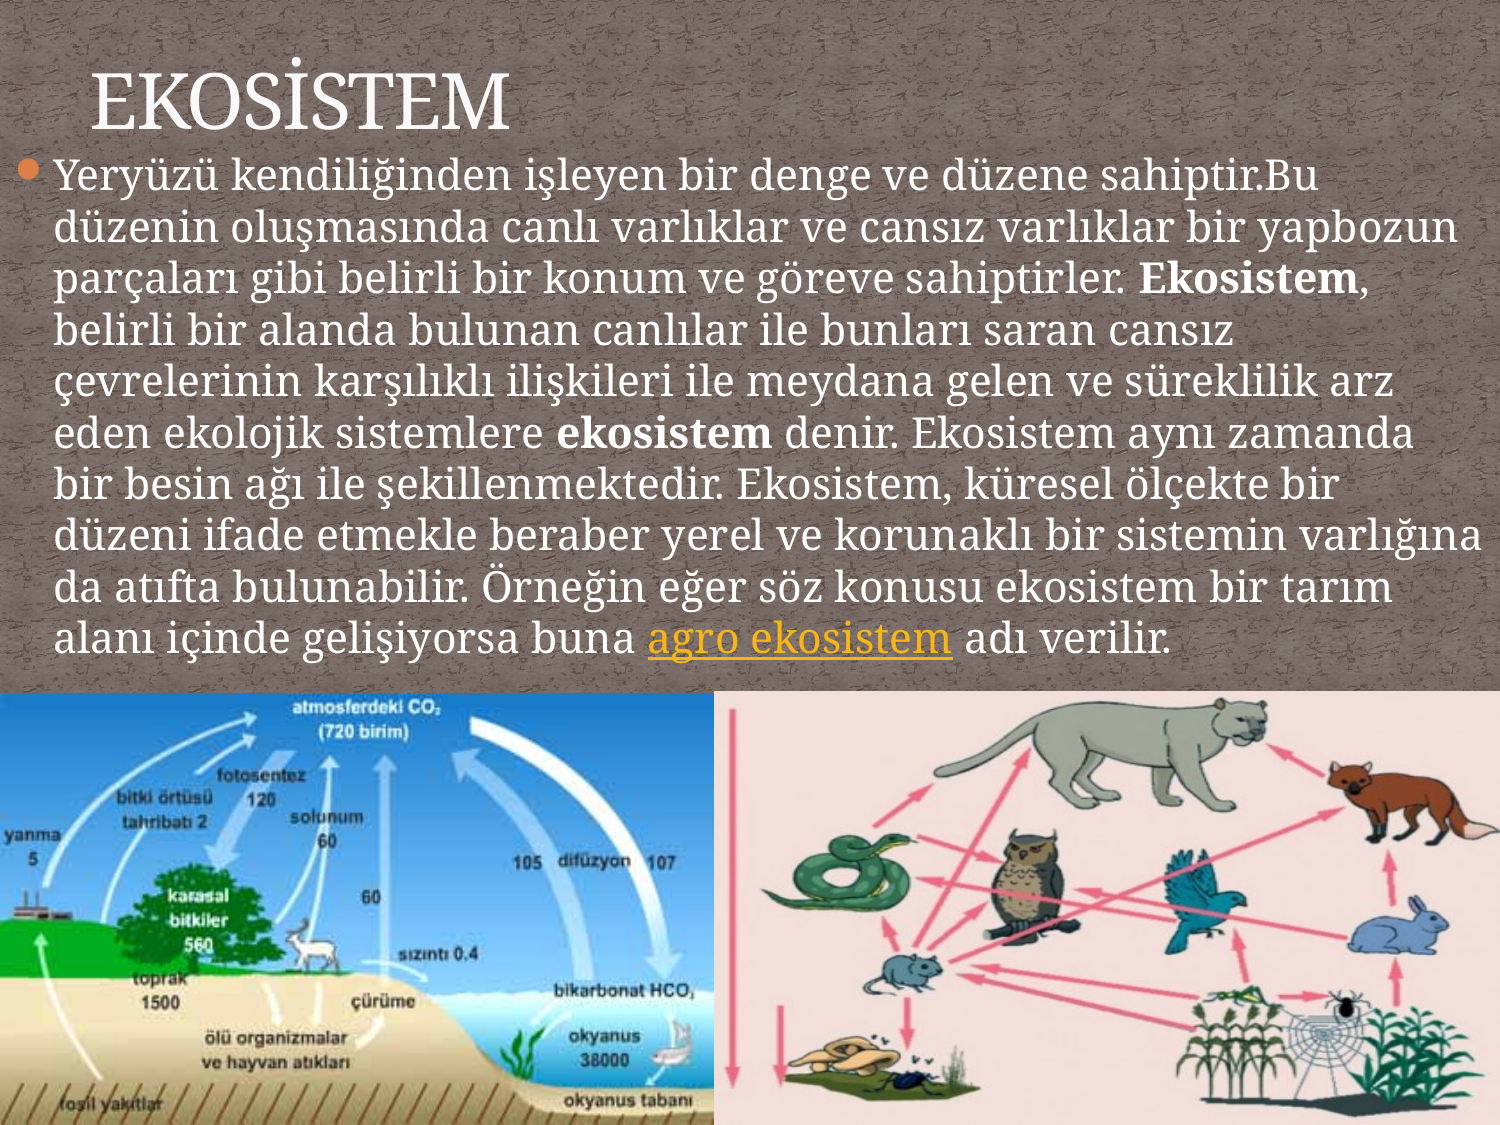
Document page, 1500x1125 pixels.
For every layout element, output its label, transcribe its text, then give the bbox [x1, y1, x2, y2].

picture [0, 691, 1500, 1125]
title EKOSİSTEM [74, 43, 1301, 153]
list Yeryüzü kendiliğinden işleyen bir denge ve düzene sahiptir.Bu düzenin oluşmasında canlı varlıklar ve cansız varlıklar bir yapbozun parçaları gibi belirli bir konum ve göreve sahiptirler. Ekosistem, belirli bir alanda bulunan canlılar ile bunları saran cansız çevrelerinin karşılıklı ilişkileri ile meydana gelen ve süreklilik arz eden ekolojik sistemlere ekosistem denir. Ekosistem aynı zamanda bir besin ağı ile şekillenmektedir. Ekosistem, küresel ölçekte bir düzeni ifade etmekle beraber yerel ve korunaklı bir sistemin varlığına da atıfta bulunabilir. Örneğin eğer söz konusu ekosistem bir tarım alanı içinde gelişiyorsa buna agro ekosistem adı verilir. [0, 140, 1500, 686]
